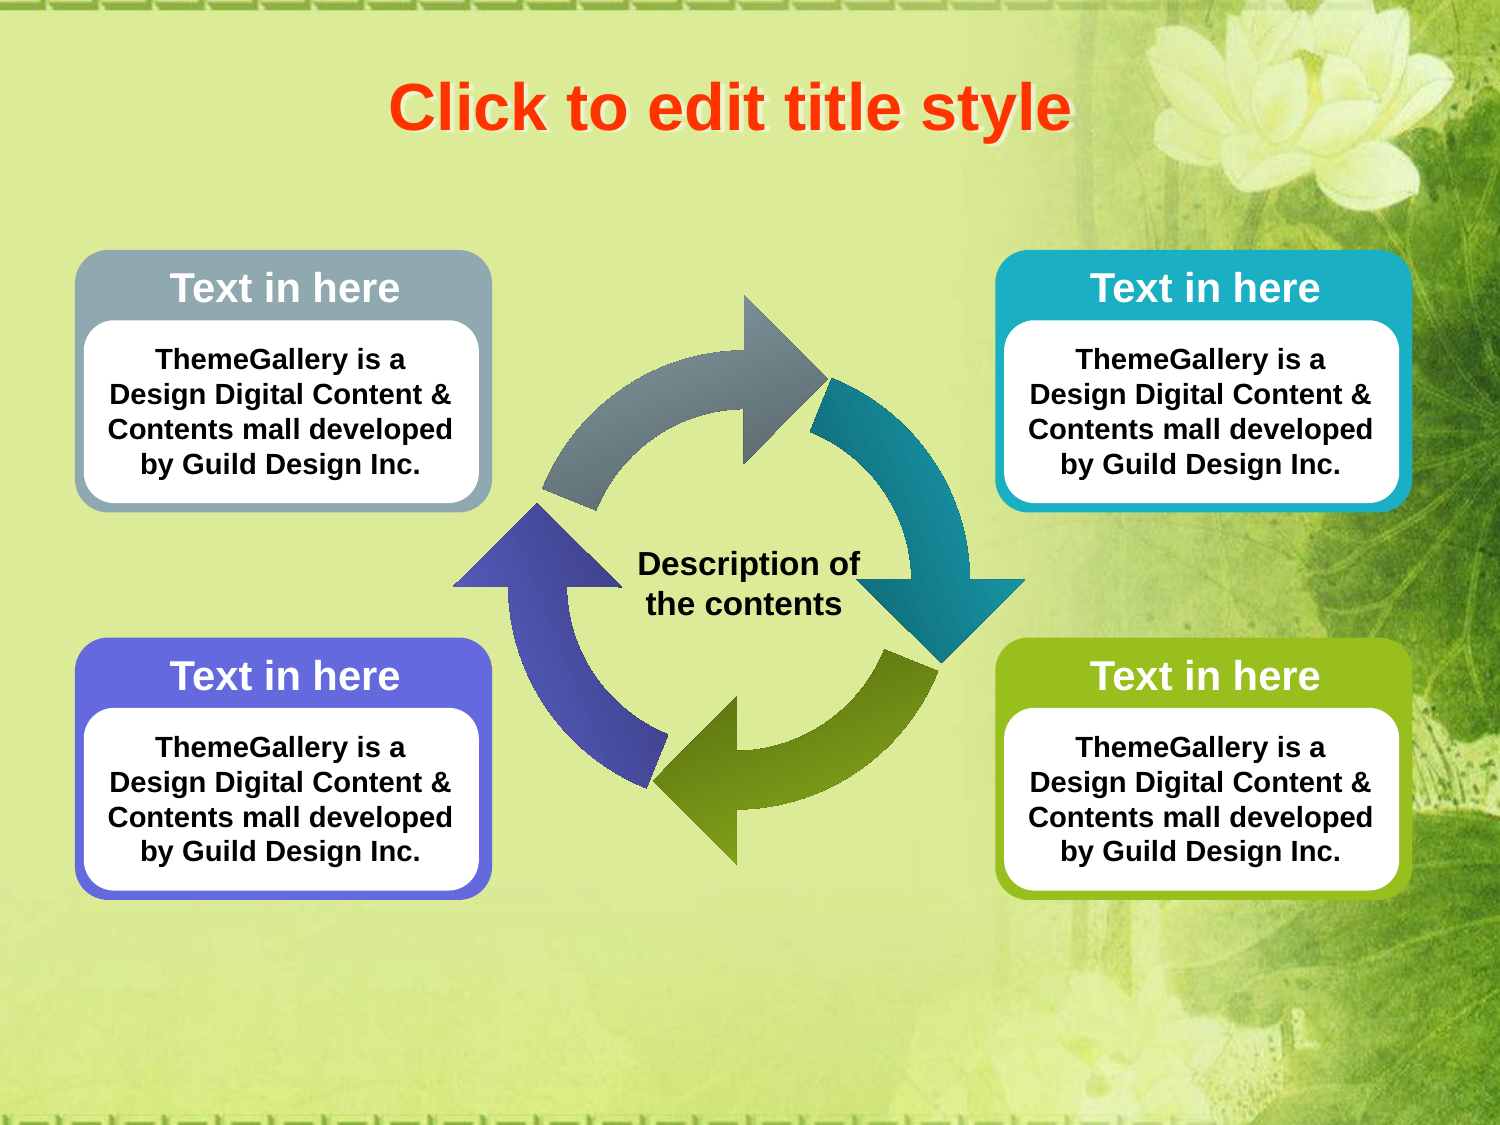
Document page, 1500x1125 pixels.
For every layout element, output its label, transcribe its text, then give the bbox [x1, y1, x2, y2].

text_box [1004, 320, 1400, 504]
text_box [995, 249, 1413, 513]
text_box ThemeGallery is a Design Digital Content & Contents mall developed by Guild Design Inc. [1010, 720, 1391, 876]
text_box Text in here [1070, 253, 1341, 319]
title Click to edit title style [137, 57, 1325, 150]
text_box ThemeGallery is a Design Digital Content & Contents mall developed by Guild Design Inc. [90, 333, 471, 488]
text_box [1004, 707, 1400, 891]
text_box ThemeGallery is a Design Digital Content & Contents mall developed by Guild Design Inc. [1010, 333, 1391, 488]
text_box [74, 637, 493, 901]
text_box Text in here [149, 641, 421, 707]
text_box Text in here [149, 253, 421, 319]
picture [0, 0, 1500, 1125]
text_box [507, 349, 971, 811]
text_box [83, 320, 479, 504]
text_box Text in here [1070, 641, 1341, 707]
text_box [995, 637, 1413, 901]
text_box ThemeGallery is a Design Digital Content & Contents mall developed by Guild Design Inc. [90, 720, 471, 876]
text_box [83, 707, 479, 891]
text_box [74, 249, 493, 513]
